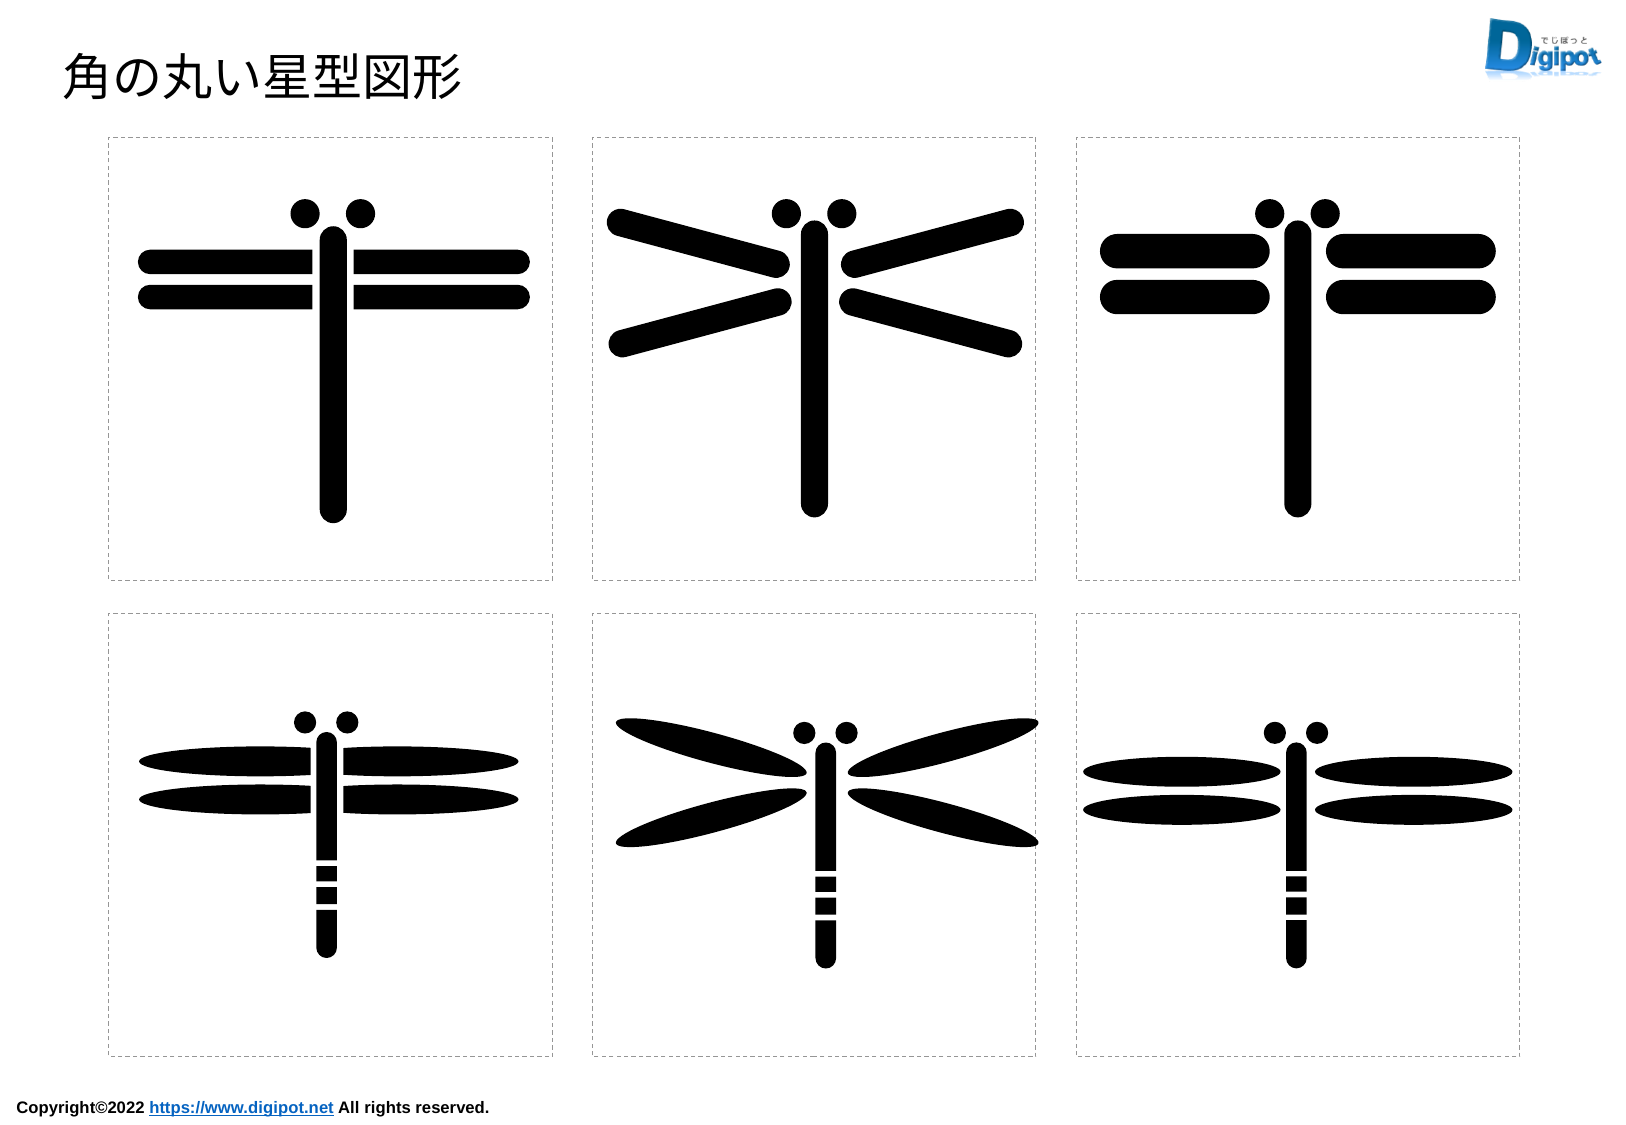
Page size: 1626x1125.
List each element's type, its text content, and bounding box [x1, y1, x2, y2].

text_box [352, 248, 531, 276]
text_box [1285, 875, 1308, 893]
text_box [826, 198, 858, 230]
text_box [1262, 720, 1288, 745]
text_box [614, 787, 808, 849]
text_box [1285, 919, 1308, 970]
text_box [342, 745, 520, 778]
text_box [846, 717, 1040, 779]
text_box [846, 787, 1040, 849]
text_box 角の丸い星型図形 [47, 38, 478, 113]
text_box [814, 876, 837, 893]
text_box [1098, 232, 1271, 270]
text_box [137, 783, 312, 816]
text_box [839, 207, 1026, 279]
text_box [352, 283, 531, 311]
text_box [799, 219, 830, 519]
text_box [1082, 755, 1282, 788]
text_box [1324, 232, 1497, 270]
text_box [814, 896, 837, 916]
text_box [1313, 793, 1514, 826]
text_box [1324, 278, 1497, 316]
text_box [1254, 198, 1286, 230]
text_box [315, 908, 338, 960]
text_box [289, 198, 321, 230]
text_box [814, 919, 838, 970]
text_box [335, 710, 360, 735]
picture [1485, 18, 1602, 82]
text_box [315, 730, 338, 862]
text_box [344, 198, 377, 230]
text_box [315, 865, 338, 882]
text_box [136, 283, 314, 311]
text_box [1285, 896, 1308, 916]
text_box [315, 886, 338, 905]
text_box [292, 710, 318, 735]
text_box [1285, 741, 1308, 872]
text_box [1309, 198, 1341, 230]
text_box [607, 287, 793, 359]
text_box [792, 720, 817, 746]
text_box [342, 783, 520, 816]
text_box [1098, 278, 1271, 316]
text_box [770, 198, 803, 230]
text_box [1082, 793, 1282, 826]
text_box [838, 287, 1024, 359]
text_box [614, 717, 808, 779]
text_box [137, 745, 312, 778]
text_box [814, 741, 838, 872]
text_box [1283, 219, 1313, 519]
text_box [1313, 755, 1514, 788]
text_box [136, 248, 314, 276]
text_box [834, 720, 859, 746]
text_box [605, 207, 791, 279]
text_box [318, 225, 348, 525]
text_box [1304, 720, 1330, 745]
